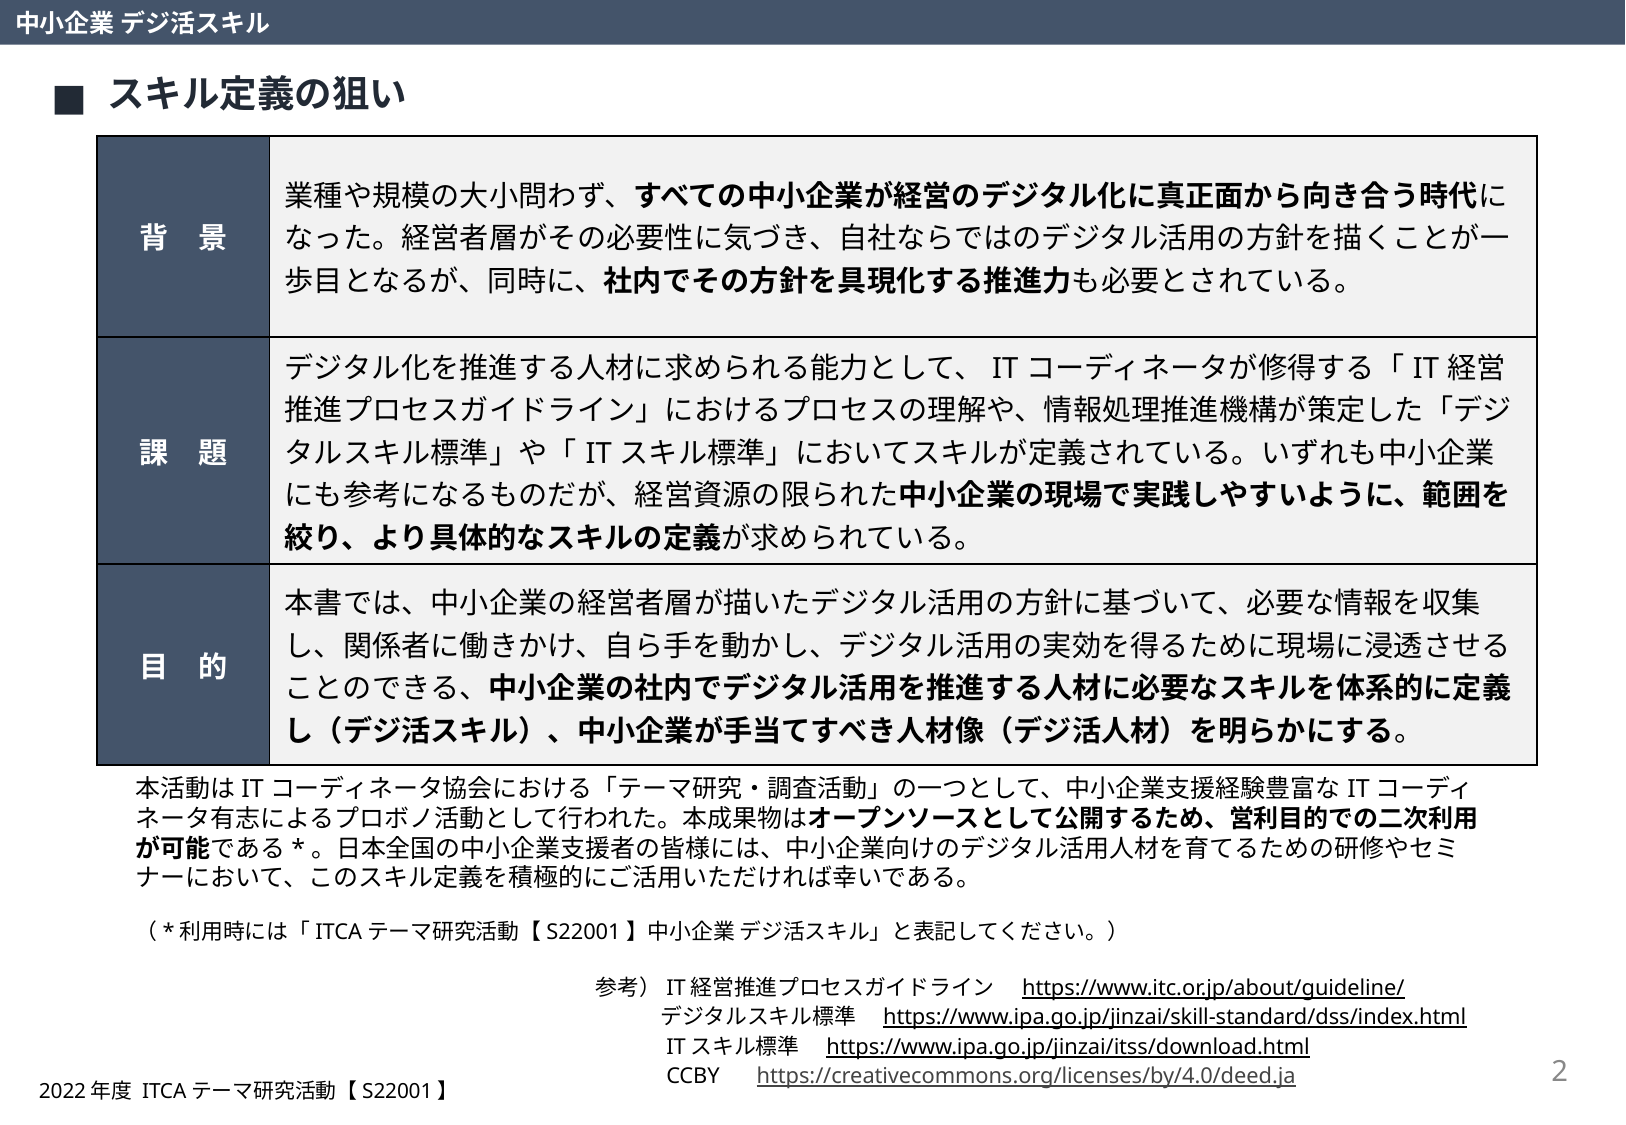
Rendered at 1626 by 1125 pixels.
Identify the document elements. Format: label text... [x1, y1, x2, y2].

table_cell 課 題 [98, 338, 269, 563]
table_cell デジタル化を推進する人材に求められる能力として、ITコーディネータが修得する「IT経営推進プロセスガイドライン」におけるプロセスの理解や、情報処理推進機構が策定した「デジタルスキル標準」や「ITスキル標準」においてスキルが定義されている。いずれも中小企業にも参考になるものだが、経営資源の限られた中小企業の現場で実践しやすいように、範囲を絞り、より具体的なスキルの定義が求められている。 [270, 338, 1536, 563]
text_box 参考）IT経営推進プロセスガイドライン https://www.itc.or.jp/about/guideline/ デジタルスキル標準 https://www.ipa.go.jp/jinzai/skill-standard/dss/index.html ITスキル標準 https://www.ipa.go.jp/jinzai/itss/download.html CCBY https://creativecommons.org/licenses/by/4.0/deed.ja [580, 965, 1538, 1099]
slide_number 2 [1217, 1042, 1584, 1103]
text_box スキル定義の狙い [36, 62, 1185, 123]
table_header 業種や規模の大小問わず、すべての中小企業が経営のデジタル化に真正面から向き合う時代になった。経営者層がその必要性に気づき、自社ならではのデジタル活用の方針を描くことが一歩目となるが、同時に、社内でその方針を具現化する推進力も必要とされている。 [270, 137, 1536, 336]
text_box 本活動はITコーディネータ協会における「テーマ研究・調査活動」の一つとして、中小企業支援経験豊富なITコーディネータ有志によるプロボノ活動として行われた。本成果物はオープンソースとして公開するため、営利目的での二次利用が可能である*。日本全国の中小企業支援者の皆様には、中小企業向けのデジタル活用人材を育てるための研修やセミナーにおいて、このスキル定義を積極的にご活用いただければ幸いである。 （*利用時には「ITCAテーマ研究活動【S22001】中小企業 デジ活スキル」と表記してください。） [120, 764, 1505, 952]
table_header 背 景 [98, 137, 269, 336]
table_cell 本書では、中小企業の経営者層が描いたデジタル活用の方針に基づいて、必要な情報を収集し、関係者に働きかけ、自ら手を動かし、デジタル活用の実効を得るために現場に浸透させることのできる、中小企業の社内でデジタル活用を推進する人材に必要なスキルを体系的に定義し（デジ活スキル）、中小企業が手当てすべき人材像（デジ活人材）を明らかにする。 [270, 565, 1536, 764]
table_cell 目 的 [98, 565, 269, 764]
text_box 中小企業 デジ活スキル [0, 0, 1625, 45]
